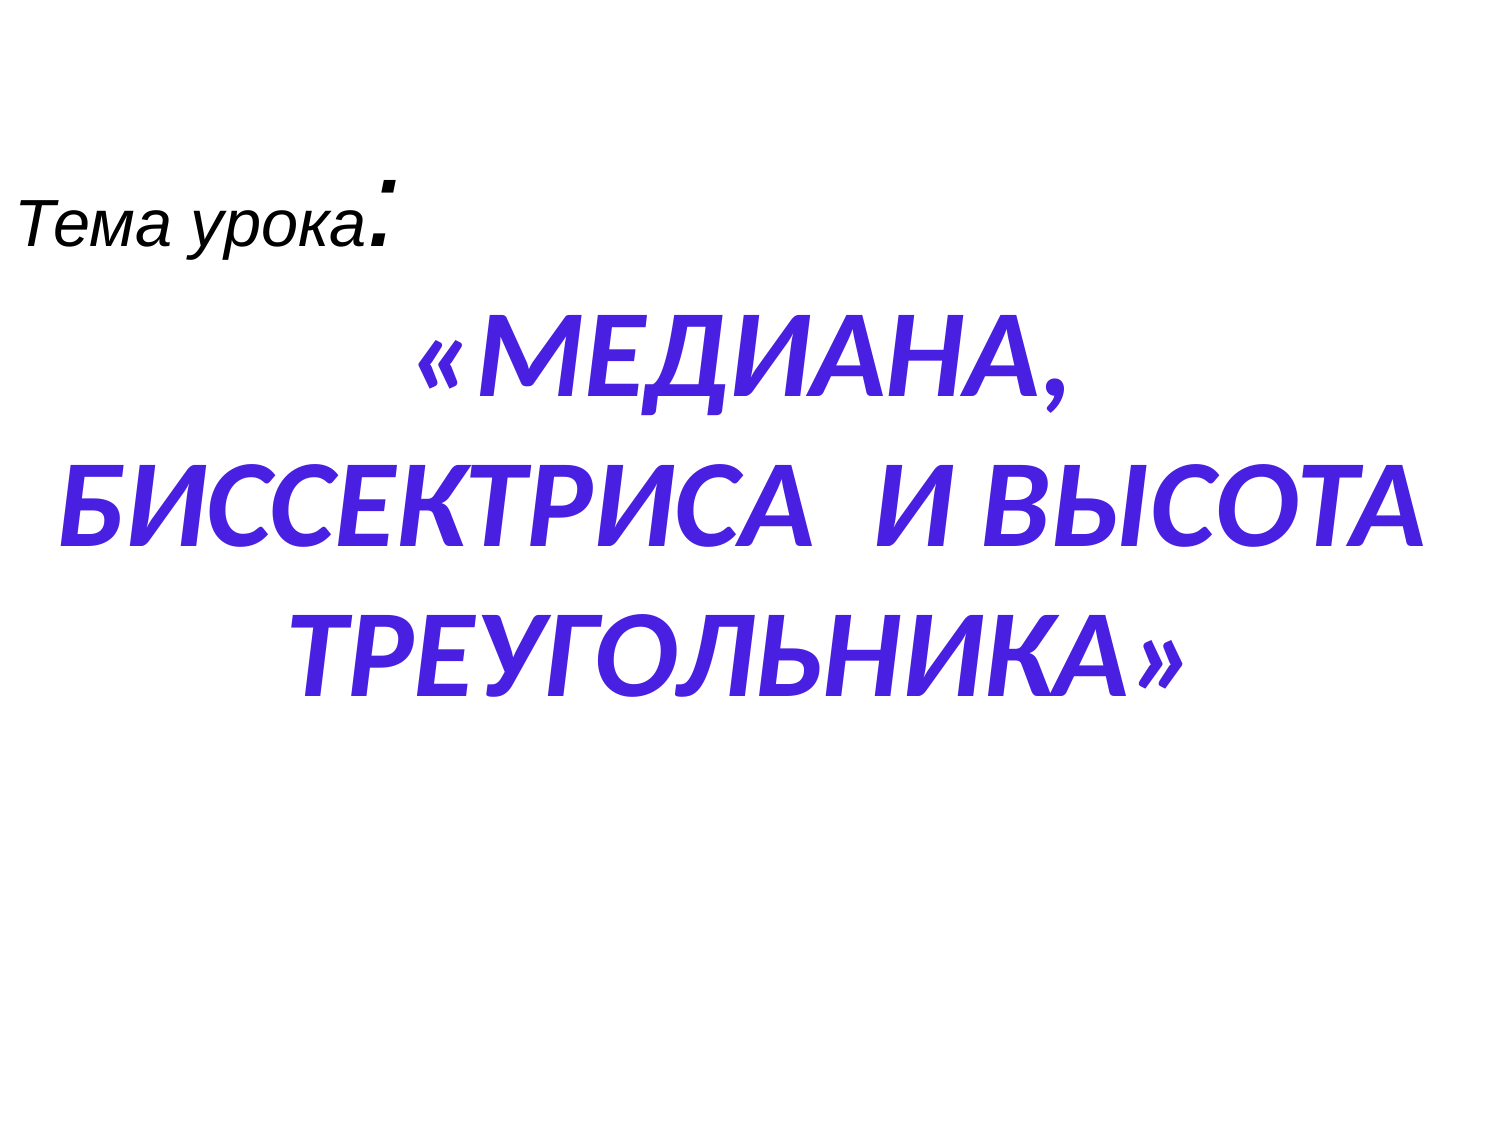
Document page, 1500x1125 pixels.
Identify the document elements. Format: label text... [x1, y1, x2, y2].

text_box Тема урока: «МЕДИАНА, БИССЕКТРИСА И ВЫСОТА ТРЕУГОЛЬНИКА» [0, 113, 1483, 729]
